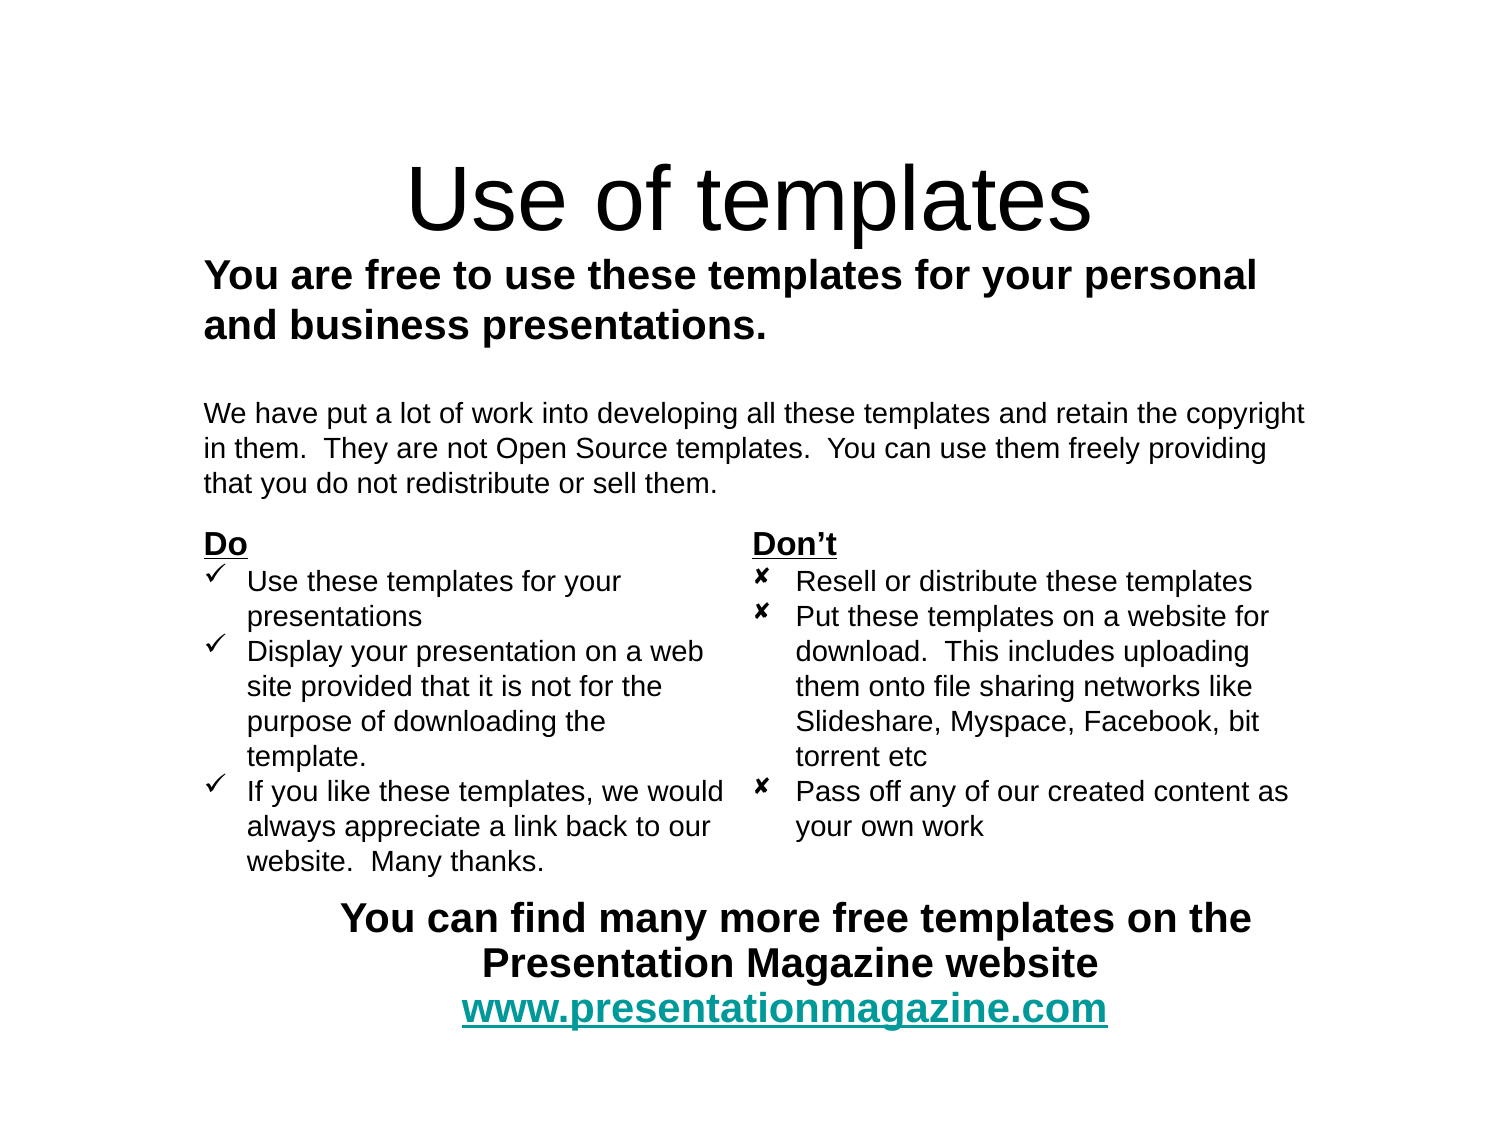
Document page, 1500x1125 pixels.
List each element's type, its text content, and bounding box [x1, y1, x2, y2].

title Use of templates [112, 99, 1388, 288]
text_box You are free to use these templates for your personal and business presentations. [188, 240, 1329, 355]
text_box Do Use these templates for your presentations Display your presentation on a web site provided that it is not for the purpose of downloading the template. If you like these templates, we would always appreciate a link back to our website. Many thanks. [188, 515, 749, 889]
text_box [88, 208, 1436, 1083]
text_box We have put a lot of work into developing all these templates and retain the copyright in them. They are not Open Source templates. You can use them freely providing that you do not redistribute or sell them. [188, 387, 1325, 507]
text_box Don’t Resell or distribute these templates Put these templates on a website for download. This includes uploading them onto file sharing networks like Slideshare, Myspace, Facebook, bit torrent etc Pass off any of our created content as your own work [737, 515, 1335, 850]
text_box You can find many more free templates on the Presentation Magazine website www.presentationmagazine.com [171, 889, 1347, 1040]
